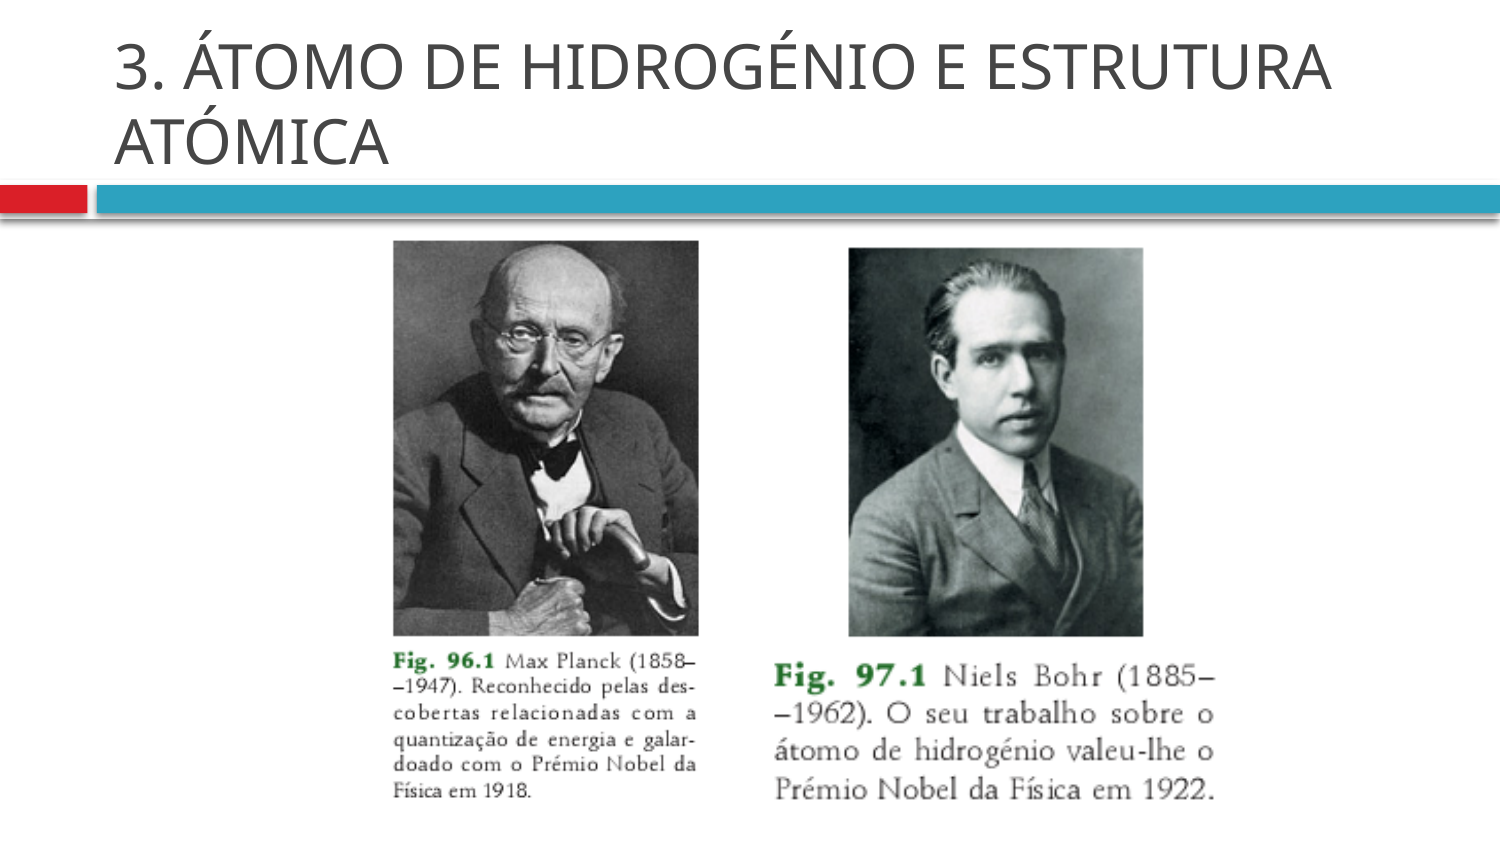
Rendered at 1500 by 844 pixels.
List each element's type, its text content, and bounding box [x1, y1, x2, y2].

picture [383, 234, 715, 812]
picture [773, 234, 1224, 812]
title 3. ÁTOMO DE HIDROGÉNIO E ESTRUTURA ATÓMICA [99, 19, 1483, 185]
